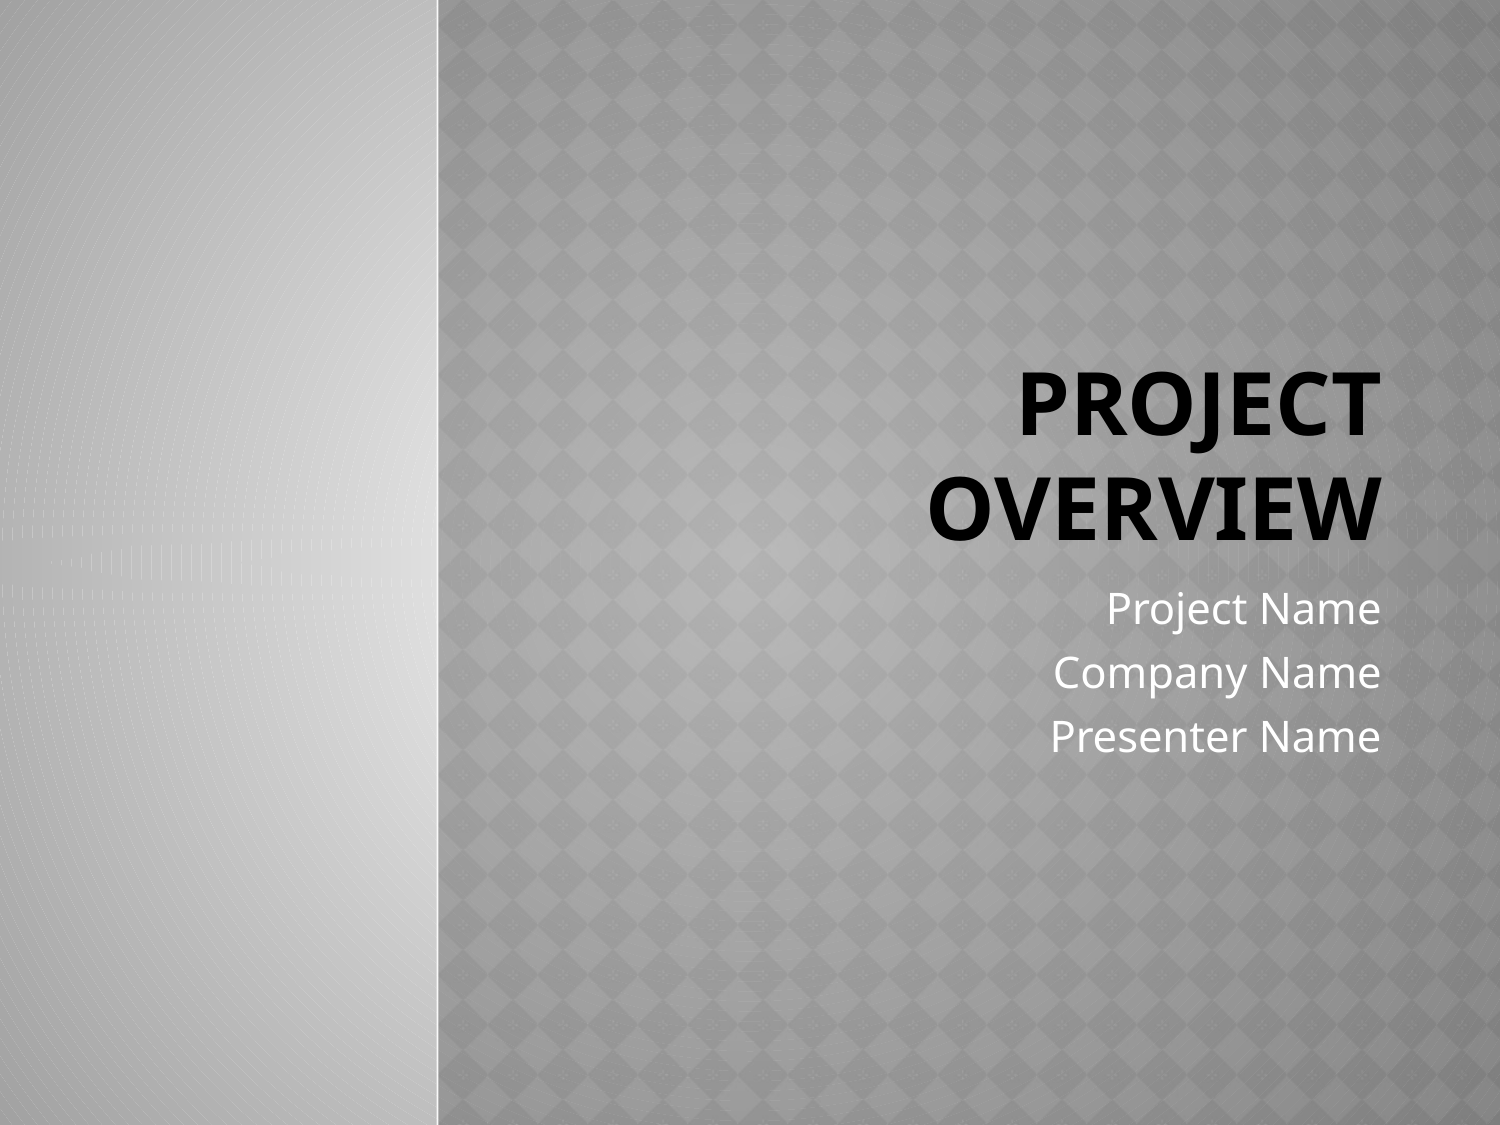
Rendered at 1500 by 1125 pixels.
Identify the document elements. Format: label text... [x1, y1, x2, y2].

title Project Overview [552, 87, 1390, 558]
subtitle Project Name Company Name Presenter Name [550, 580, 1390, 762]
